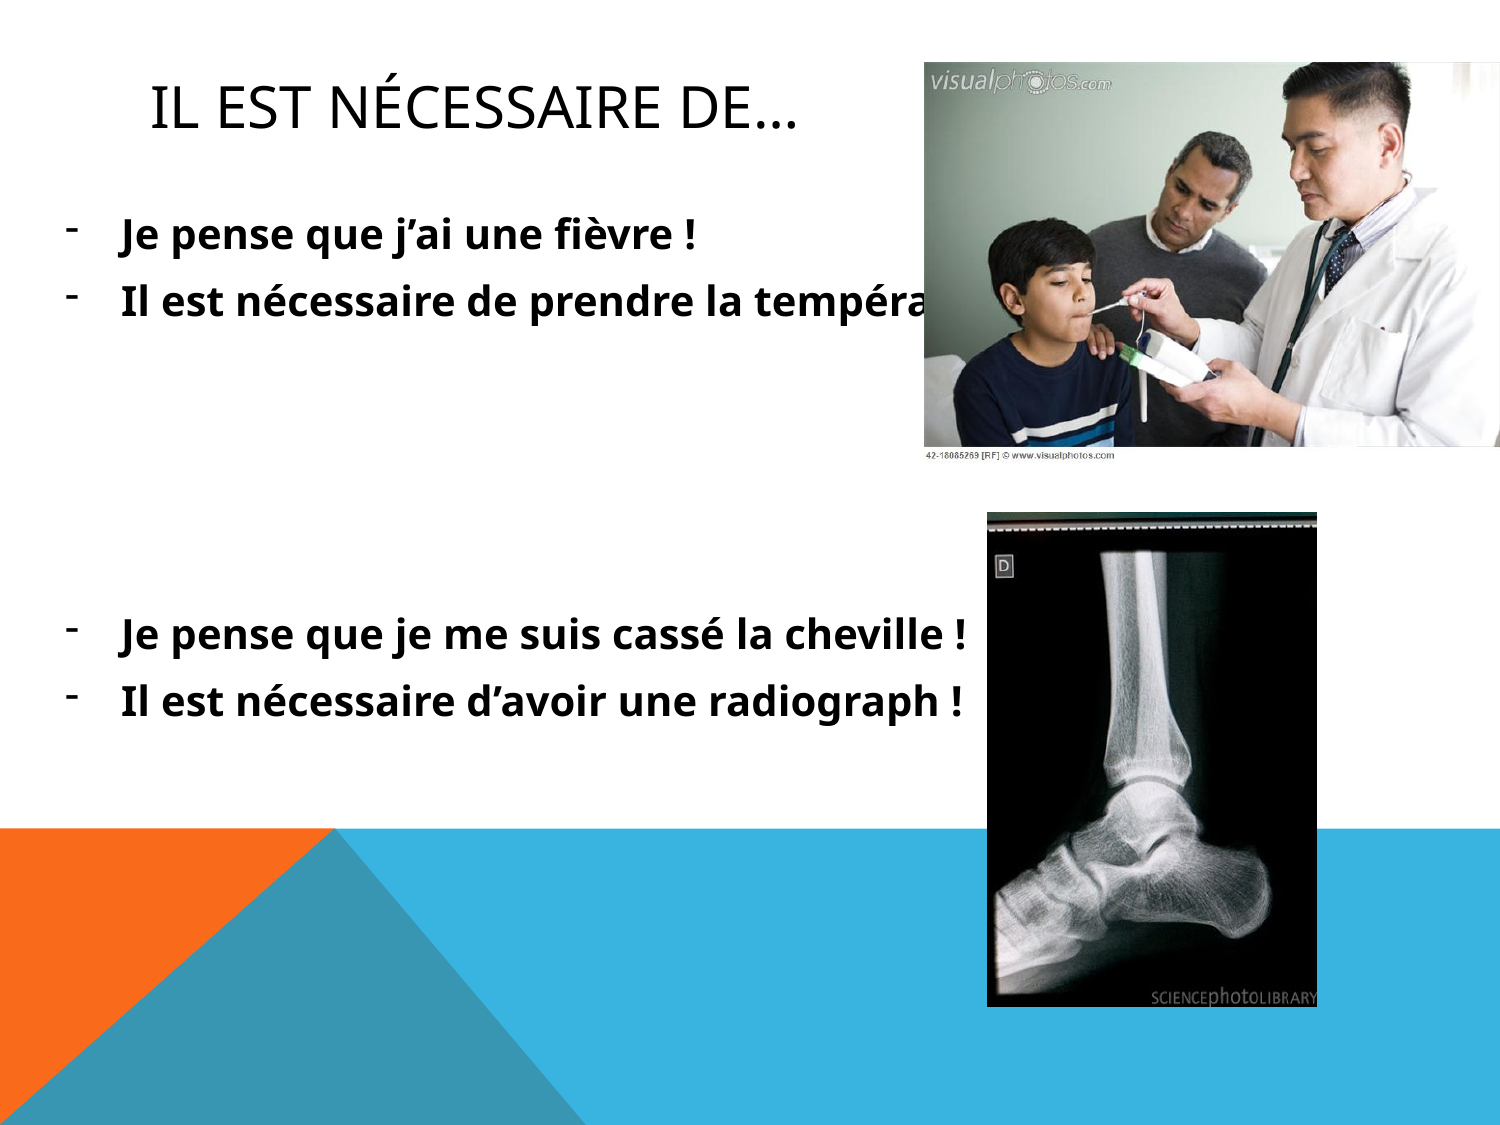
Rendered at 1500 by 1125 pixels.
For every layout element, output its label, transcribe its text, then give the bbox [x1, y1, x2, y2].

title Il est nécessaire de… [135, 60, 925, 150]
list Je pense que j’ai une fièvre ! Il est nécessaire de prendre la température. Je pense que je me suis cassé la cheville ! Il est nécessaire d’avoir une radiograph ! [50, 200, 1284, 788]
picture [924, 62, 1500, 463]
picture [987, 512, 1317, 1007]
